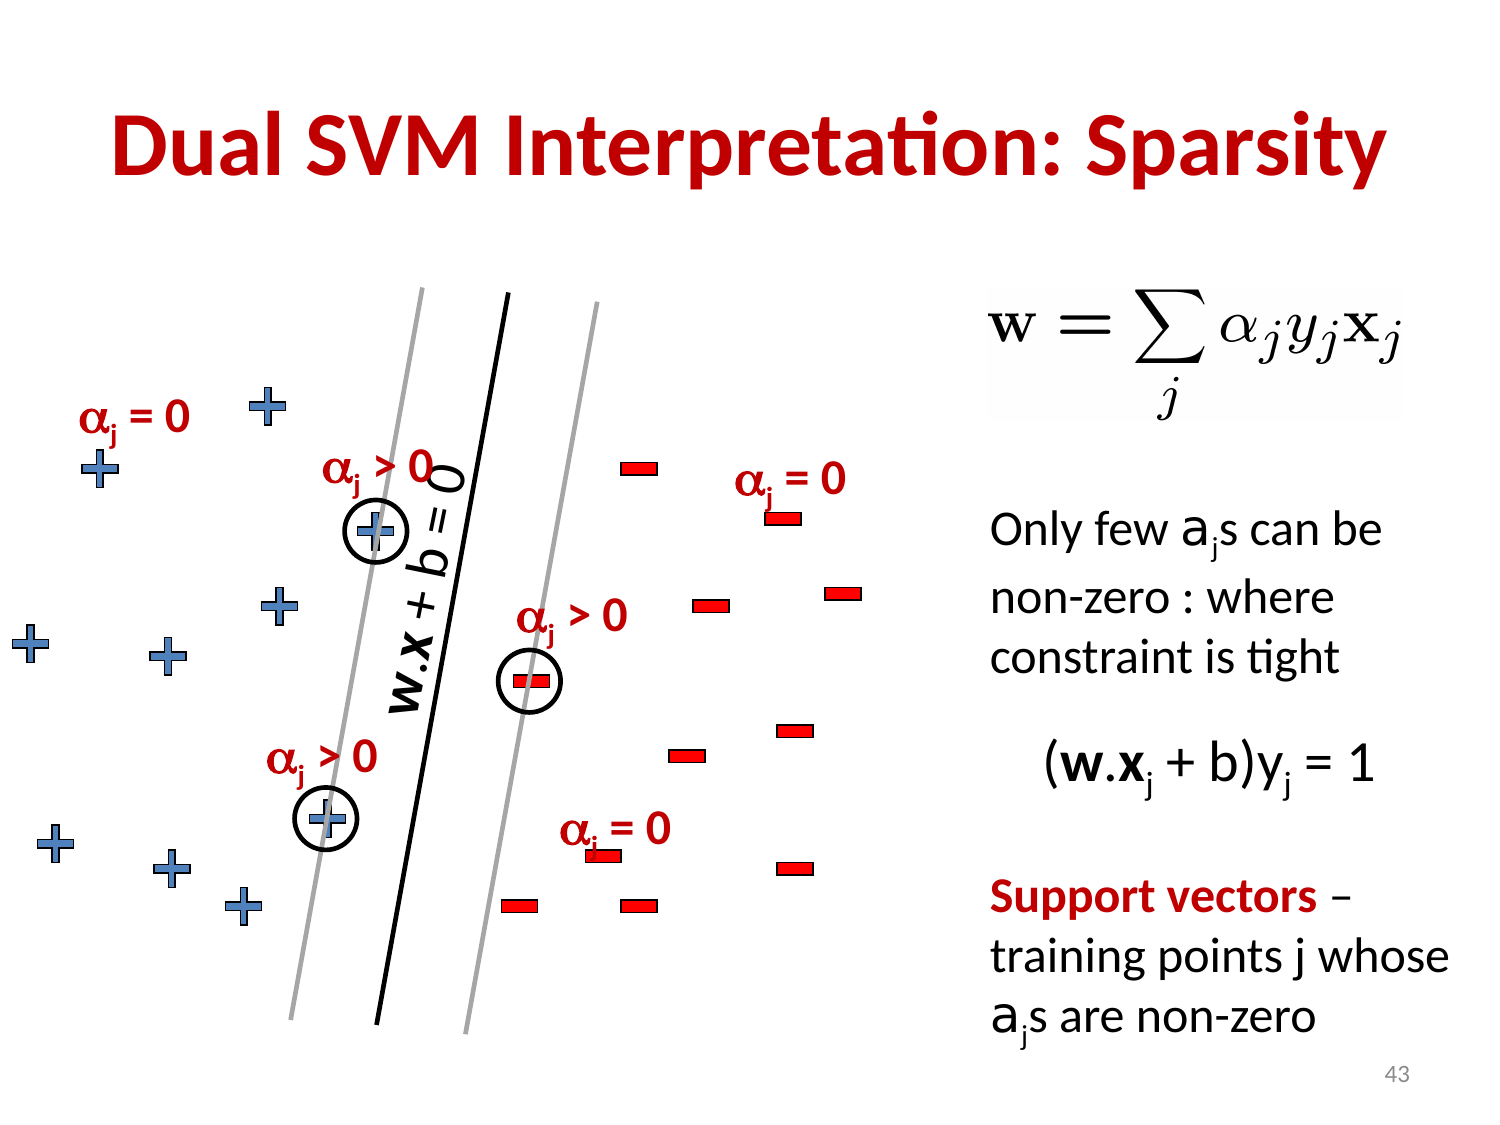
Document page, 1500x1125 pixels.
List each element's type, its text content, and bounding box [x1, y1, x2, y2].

slide_number 43 [1074, 1059, 1425, 1103]
text_box Only few ajs can be non-zero : where constraint is tight (w.xj + b)yj = 1 Support vectors – training points j whose ajs are non-zero [975, 487, 1475, 1059]
picture [987, 287, 1402, 421]
title Dual SVM Interpretation: Sparsity [75, 45, 1425, 233]
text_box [12, 287, 862, 1035]
